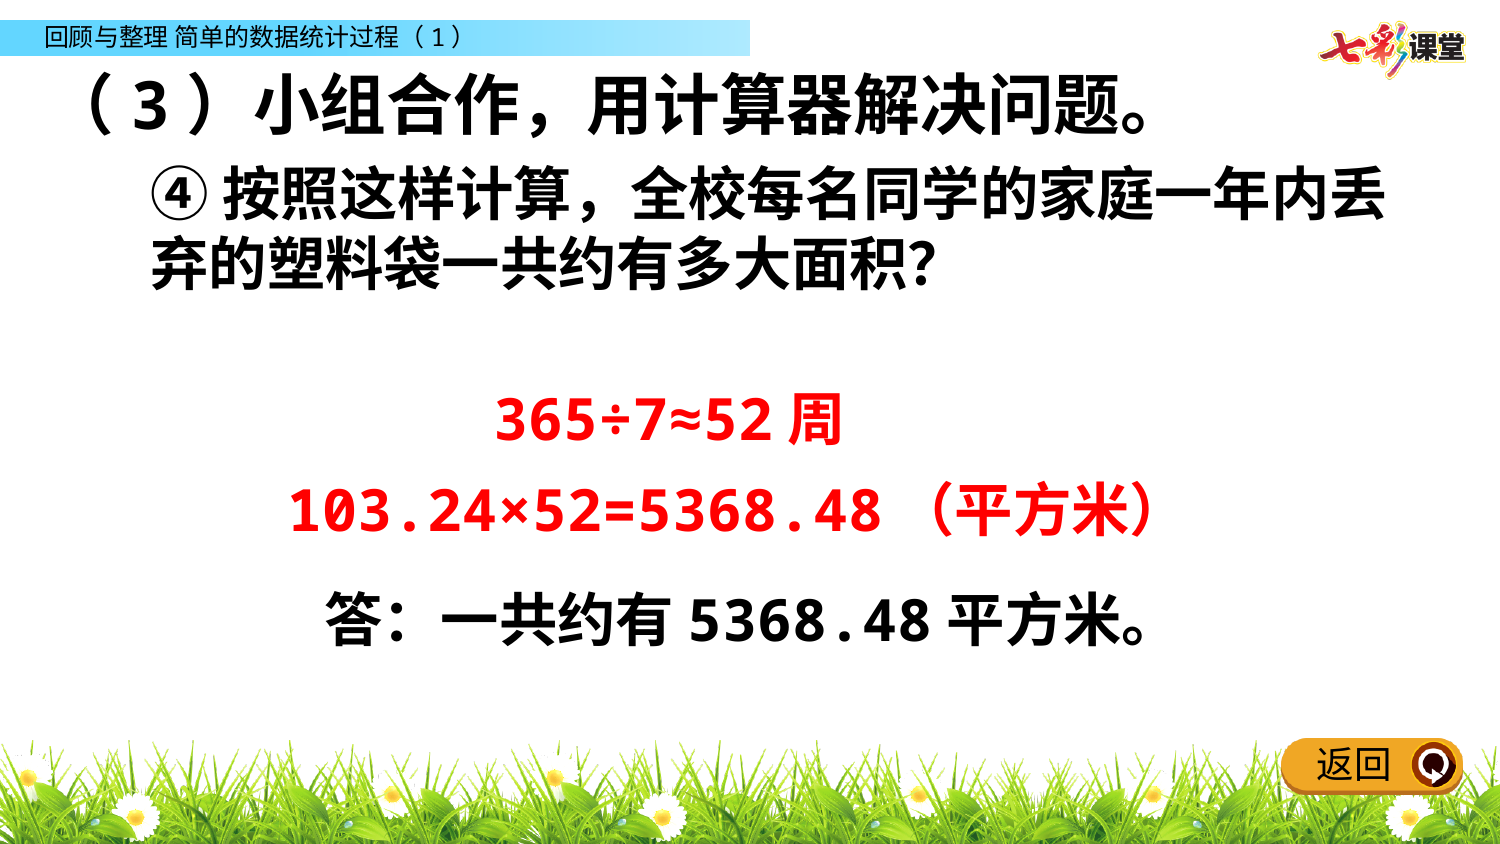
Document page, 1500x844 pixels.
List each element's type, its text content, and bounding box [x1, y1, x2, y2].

text_box （3）小组合作，用计算器解决问题。 [33, 55, 1365, 151]
picture [0, 740, 1500, 844]
text_box 365÷7≈52周 [478, 374, 1070, 460]
picture [1316, 20, 1468, 80]
text_box 答：一共约有5368.48平方米。 [309, 575, 1176, 661]
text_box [1281, 733, 1464, 795]
text_box ④按照这样计算，全校每名同学的家庭一年内丢弃的塑料袋一共约有多大面积？ [135, 150, 1415, 305]
text_box 103.24×52=5368.48（平方米） [273, 466, 1400, 551]
